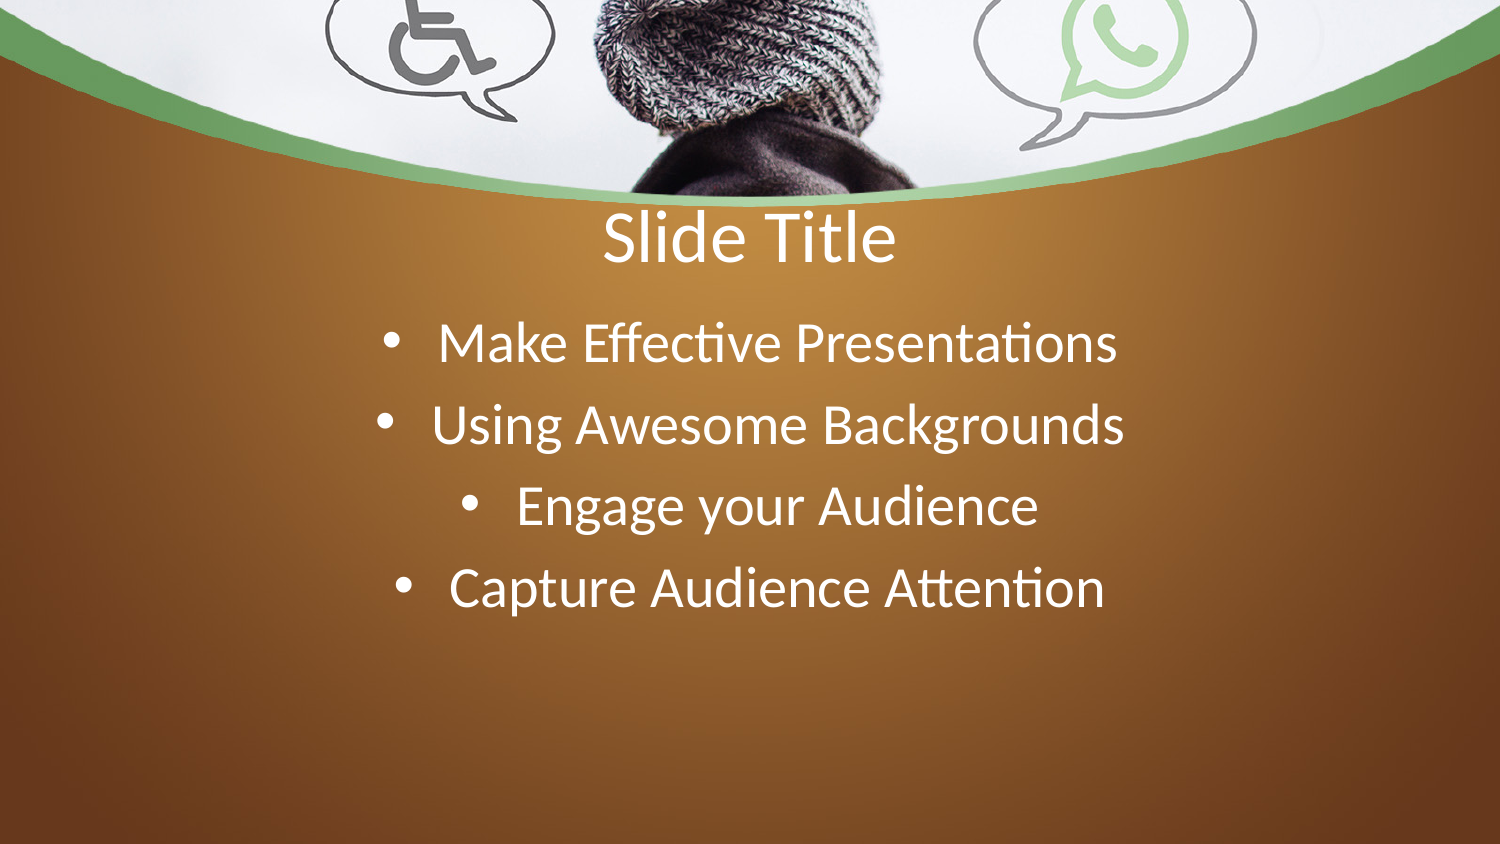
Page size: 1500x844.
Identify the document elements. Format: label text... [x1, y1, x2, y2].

title Slide Title [73, 171, 1427, 293]
picture [0, 0, 1500, 844]
list Make Effective Presentations Using Awesome Backgrounds Engage your Audience Capture Audience Attention [73, 296, 1427, 773]
